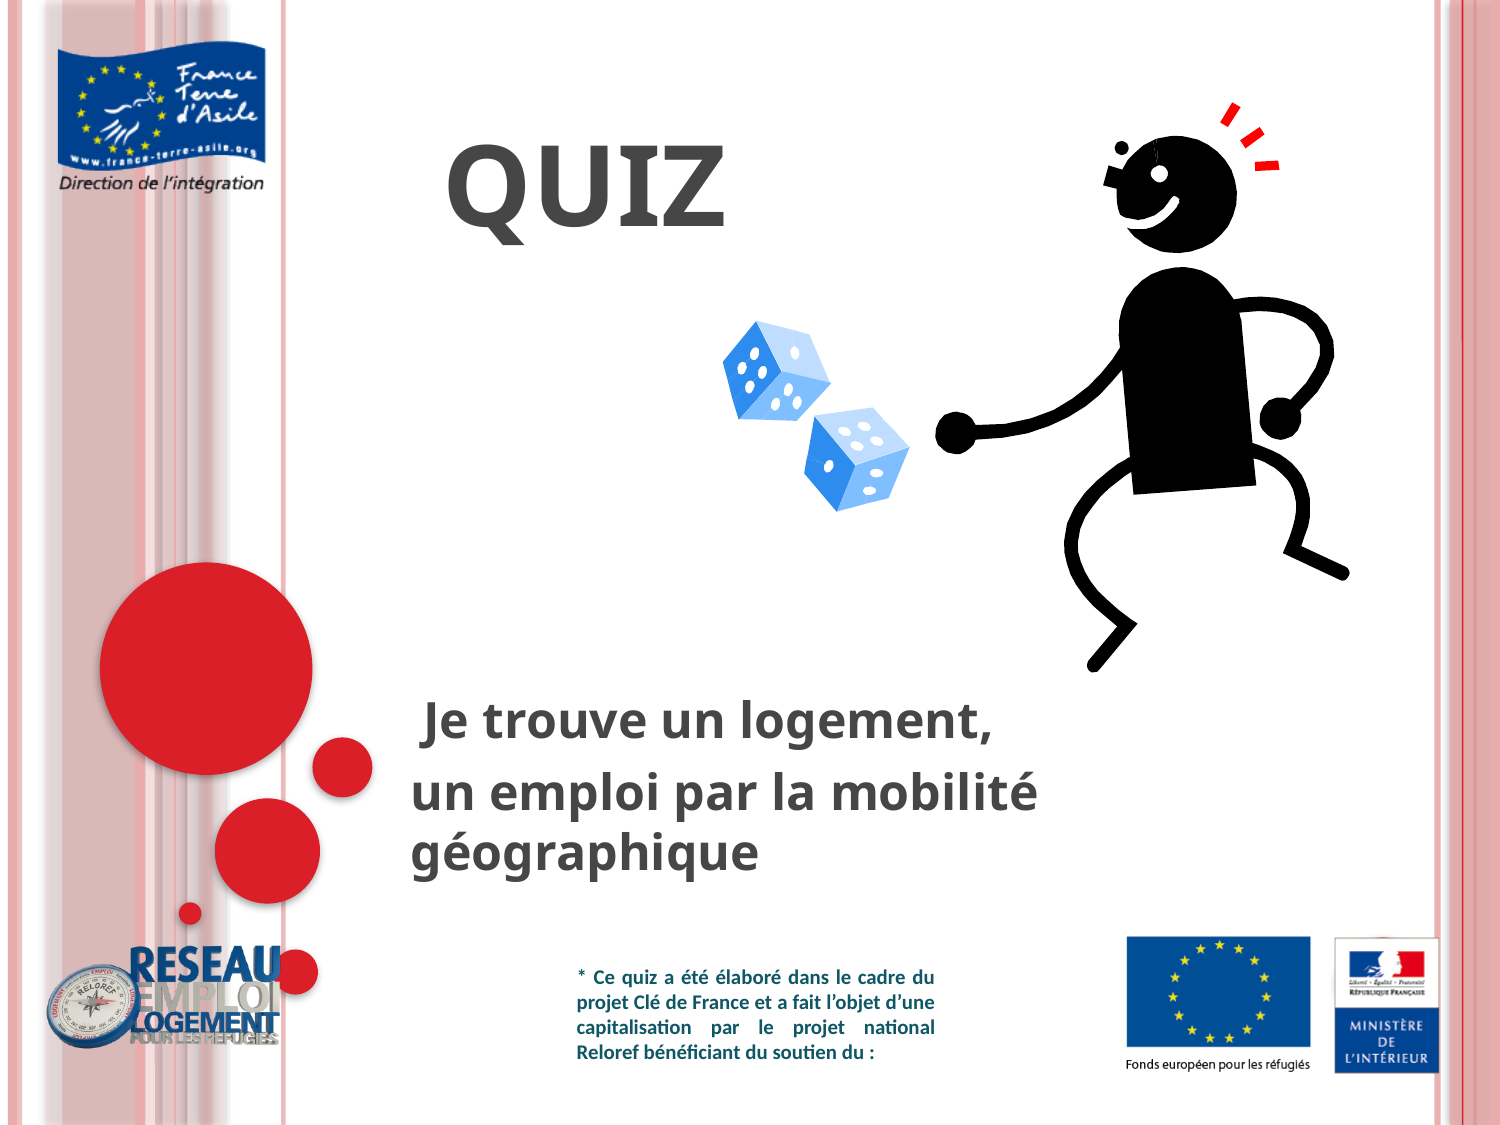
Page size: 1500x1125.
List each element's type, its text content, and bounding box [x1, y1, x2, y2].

picture [1097, 924, 1465, 1087]
picture [752, 64, 1415, 647]
picture [54, 38, 269, 197]
picture [34, 924, 296, 1068]
text_box * Ce quiz a été élaboré dans le cadre du projet Clé de France et a fait l’objet d’une capitalisation par le projet national Reloref bénéficiant du soutien du : [561, 955, 950, 1075]
subtitle Je trouve un logement, un emploi par la mobilité géographique [395, 680, 1282, 906]
text_box Quiz [265, 101, 746, 257]
